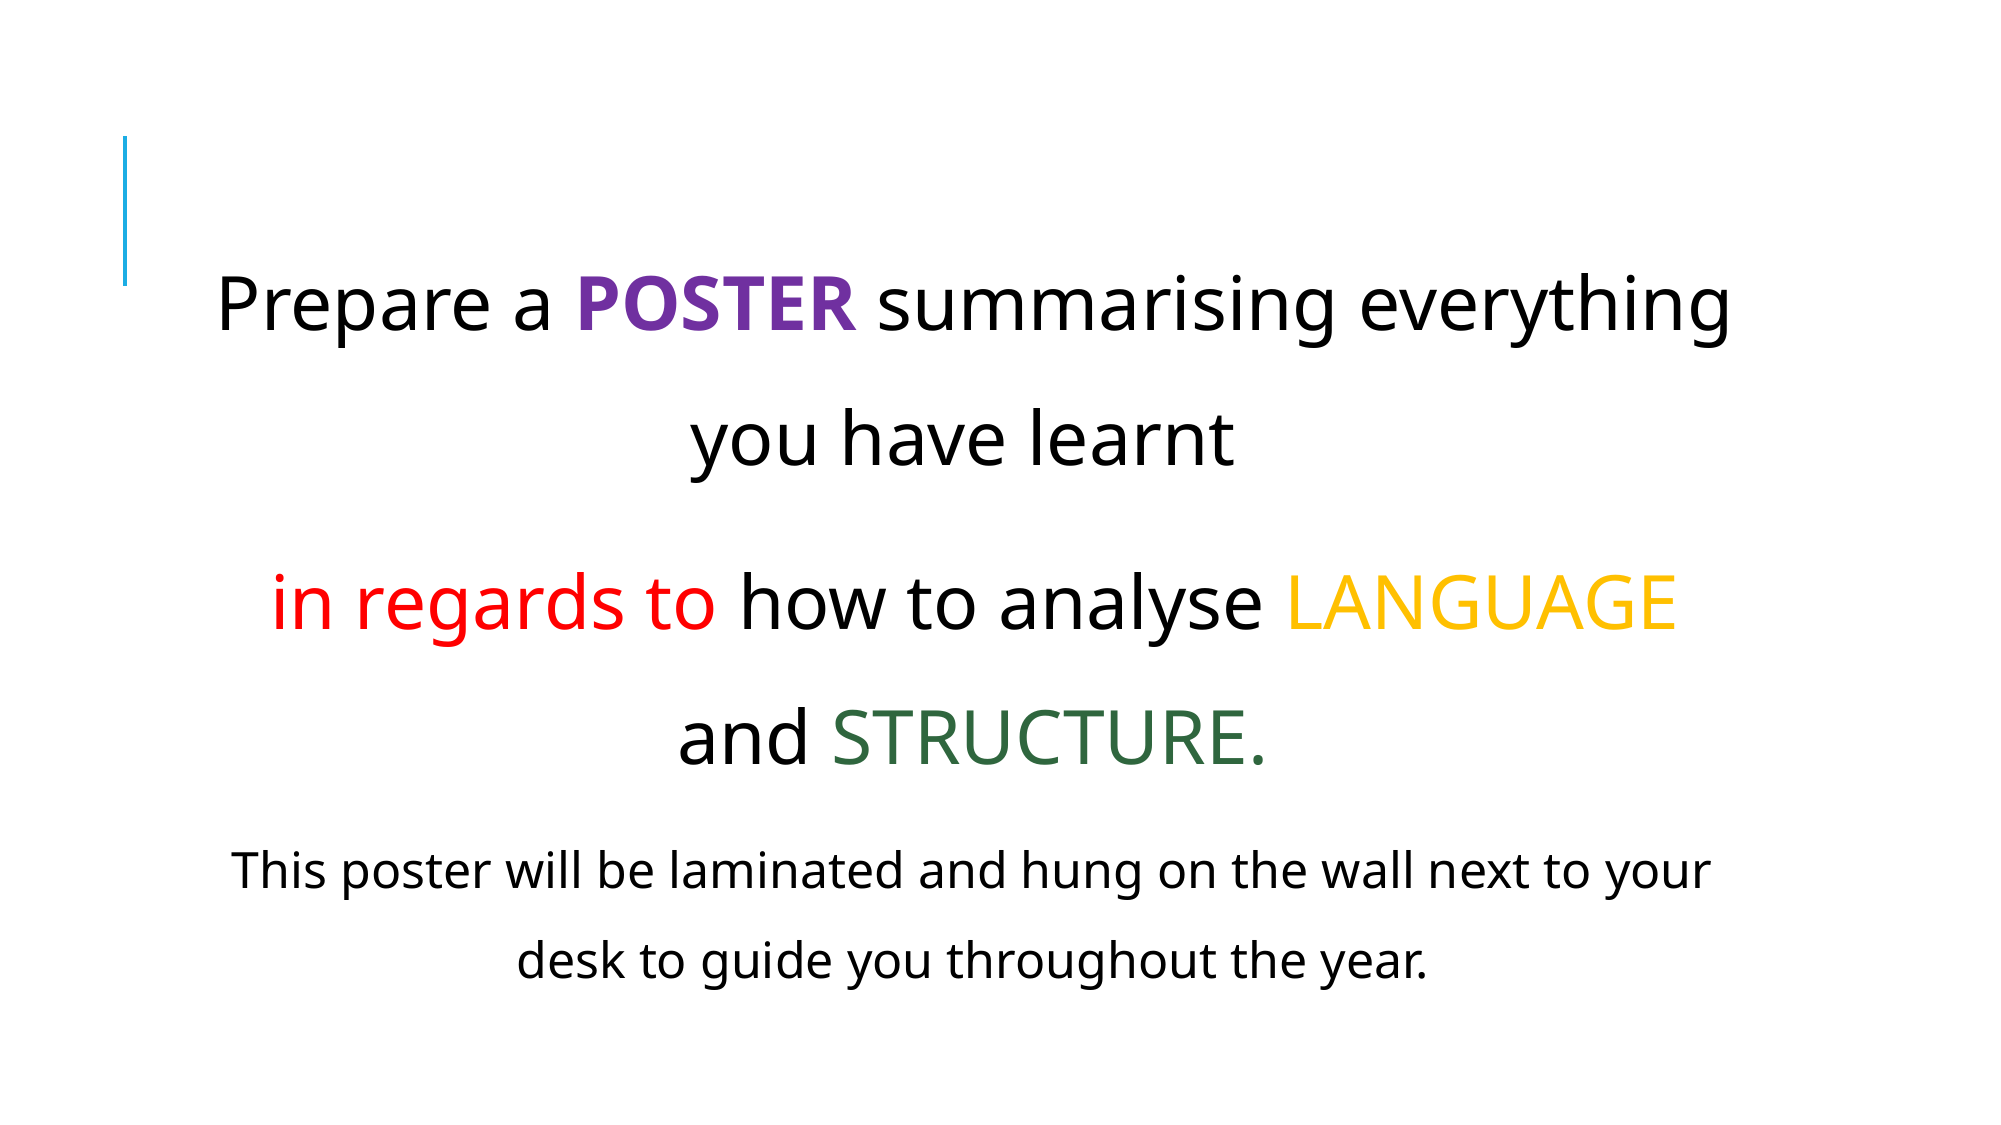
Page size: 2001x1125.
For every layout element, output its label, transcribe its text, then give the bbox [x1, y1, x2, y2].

list Prepare a POSTER summarising everything you have learnt in regards to how to analyse LANGUAGE and STRUCTURE. This poster will be laminated and hung on the wall next to your desk to guide you throughout the year. [168, 83, 1763, 1035]
